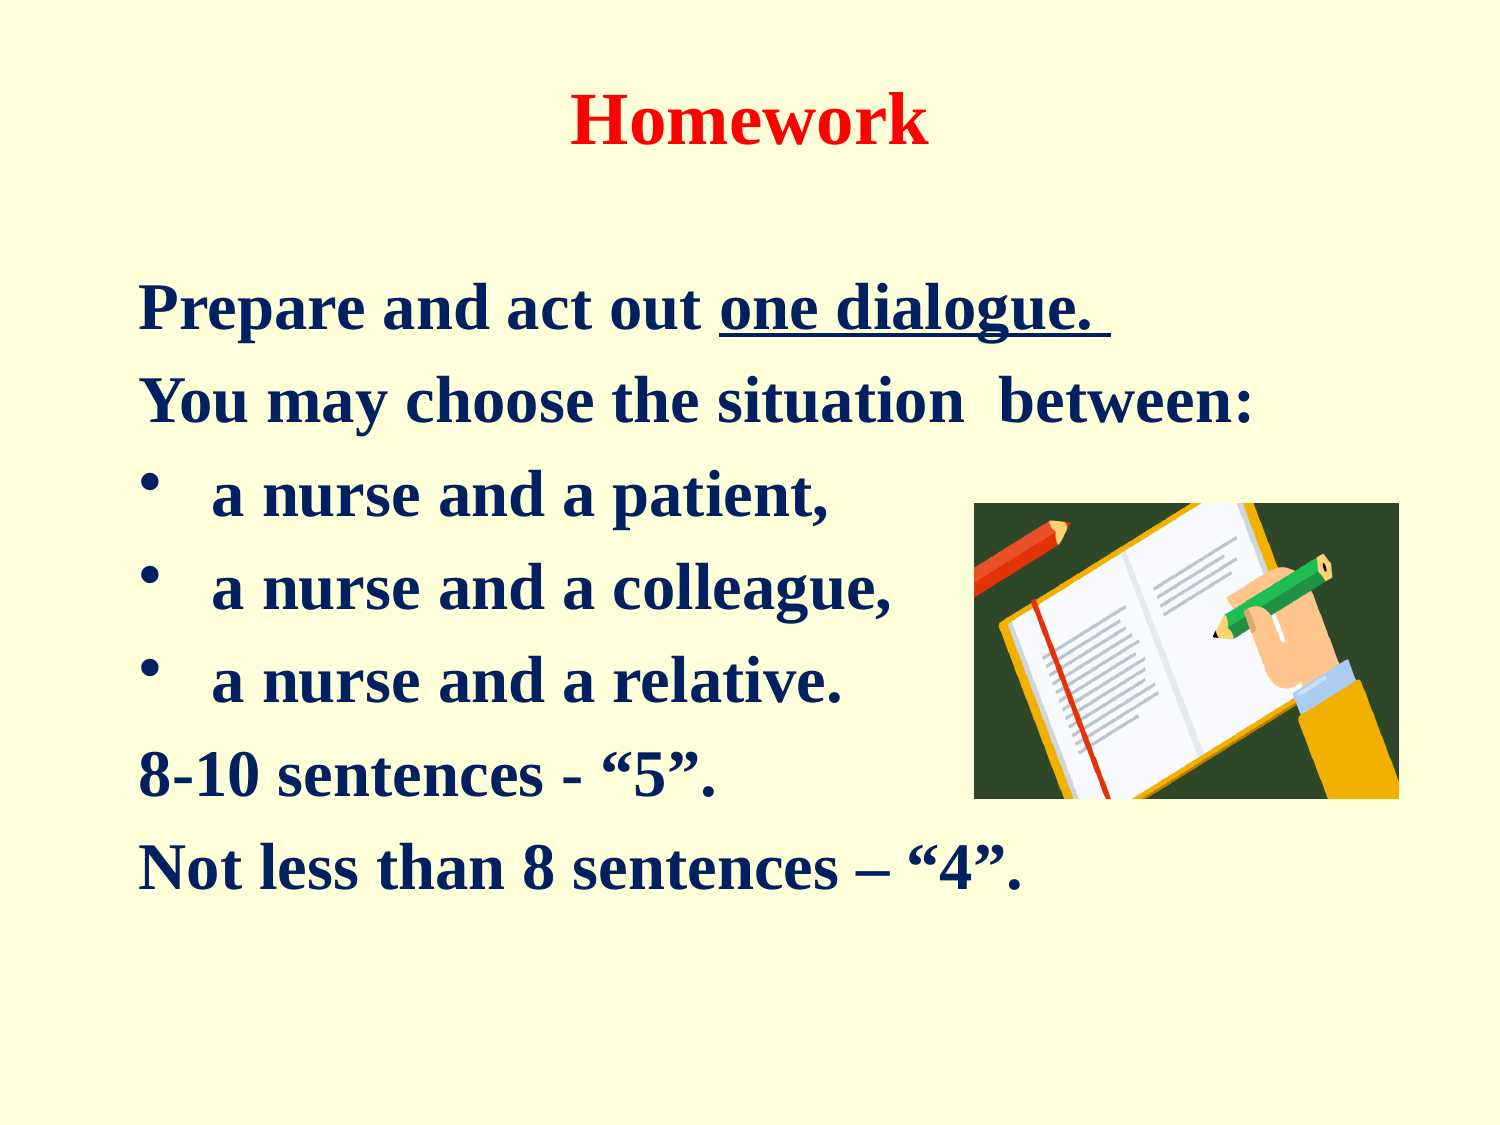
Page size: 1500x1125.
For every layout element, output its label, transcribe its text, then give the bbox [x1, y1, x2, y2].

picture [974, 503, 1400, 799]
list Prepare and act out one dialogue. You may choose the situation between: a nurse and a patient, a nurse and a colleague, a nurse and a relative. 8-10 sentences - “5”. Not less than 8 sentences – “4”. [123, 255, 1426, 1006]
title Homework [74, 44, 1426, 185]
